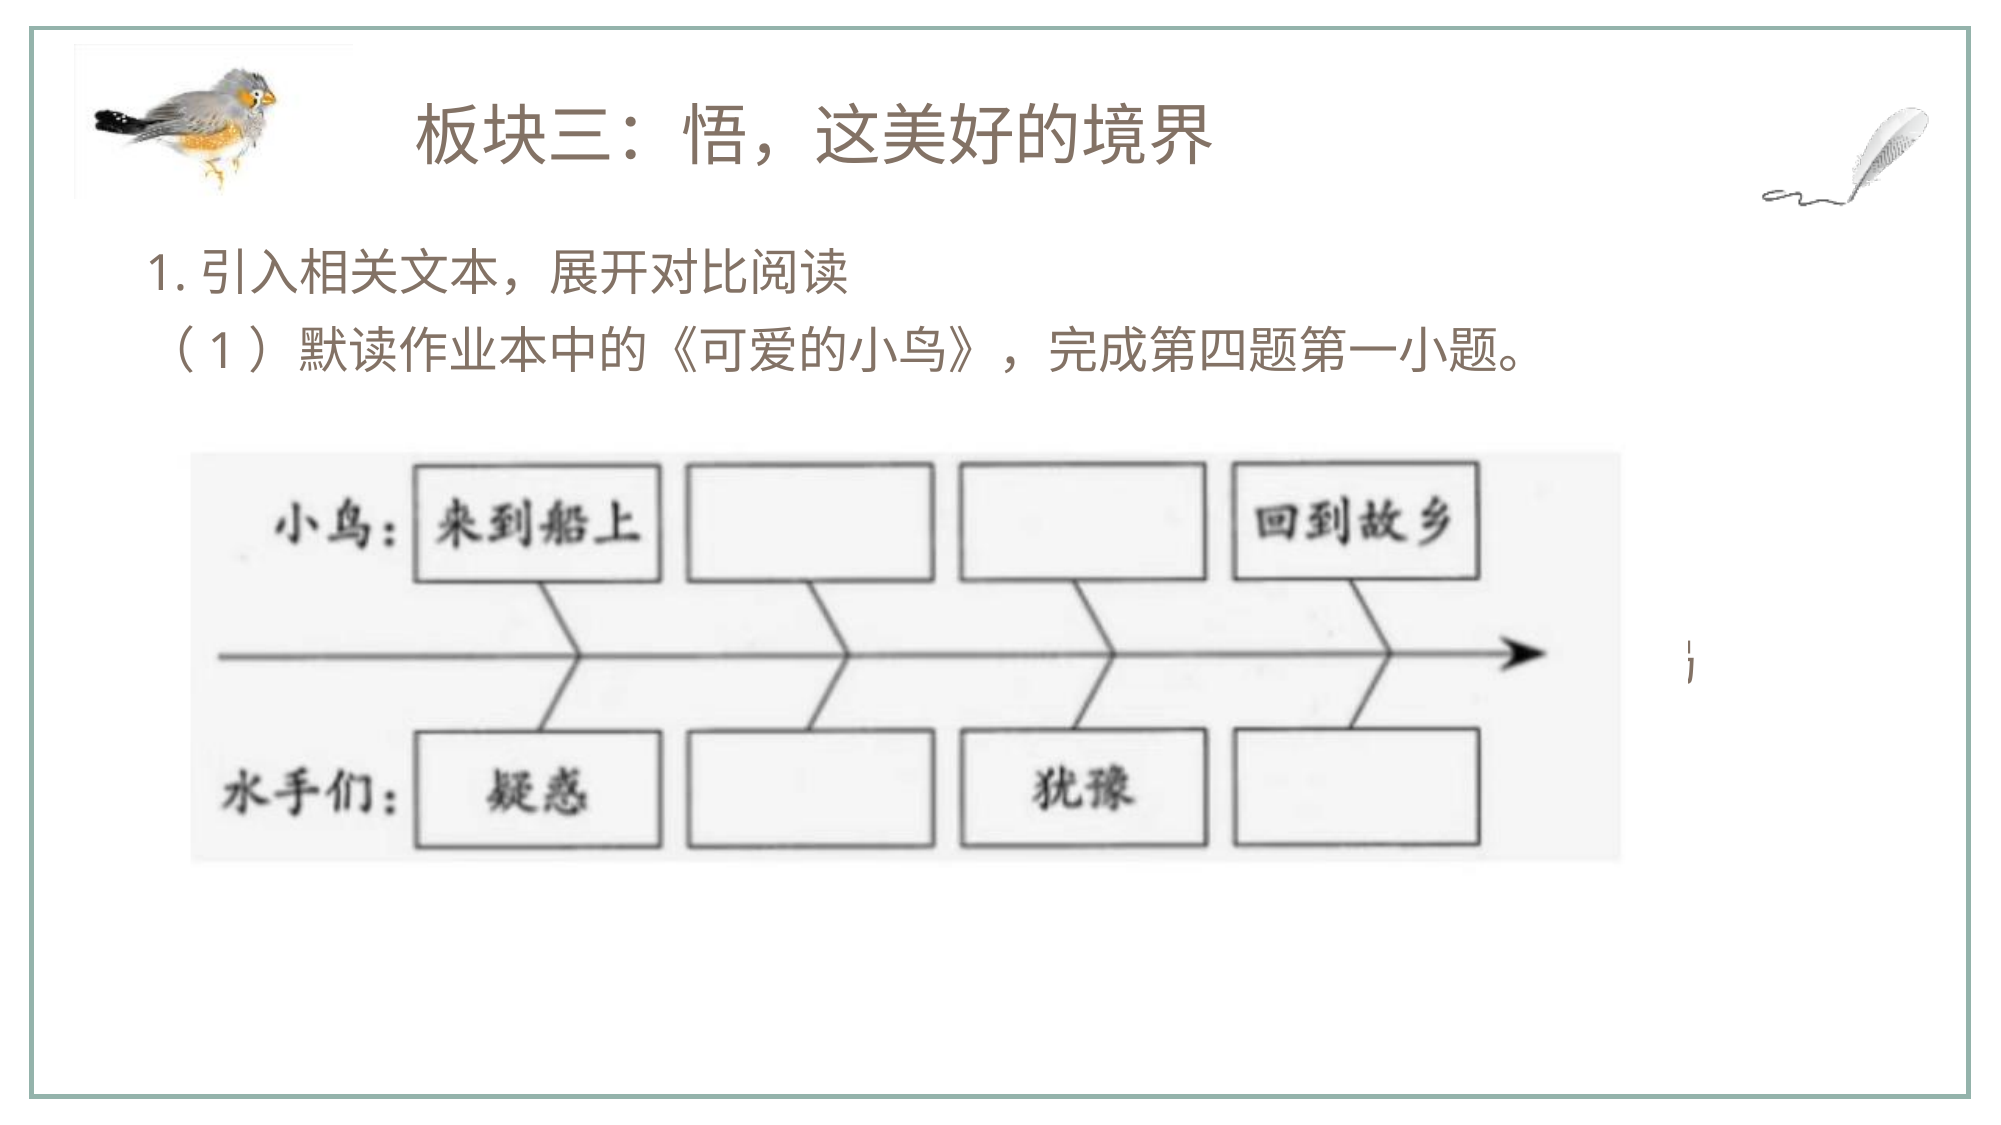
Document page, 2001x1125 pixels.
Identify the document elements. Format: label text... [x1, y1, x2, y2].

text_box 板块三：悟，这美好的境界 [399, 61, 1391, 215]
picture [74, 44, 353, 199]
picture [141, 381, 1688, 888]
picture [1750, 61, 1941, 252]
text_box 1.引入相关文本，展开对比阅读 （1）默读作业本中的《可爱的小鸟》，完成第四题第一小题。 （2）借助表格，发现两篇文章的异同。 2.推进对主题的理解：信赖，往往创造处美好的境界。 3.品鉴首尾的表达手法 （1）呈现问题，引发思考：比较两篇文章，虽然主题相同，但是结局不同，开篇与结尾更是不尽相同，你更喜欢哪一种，说说理由。 （2）呈现名家评论，加深理解。 [130, 215, 1716, 932]
text_box [30, 27, 1970, 1098]
